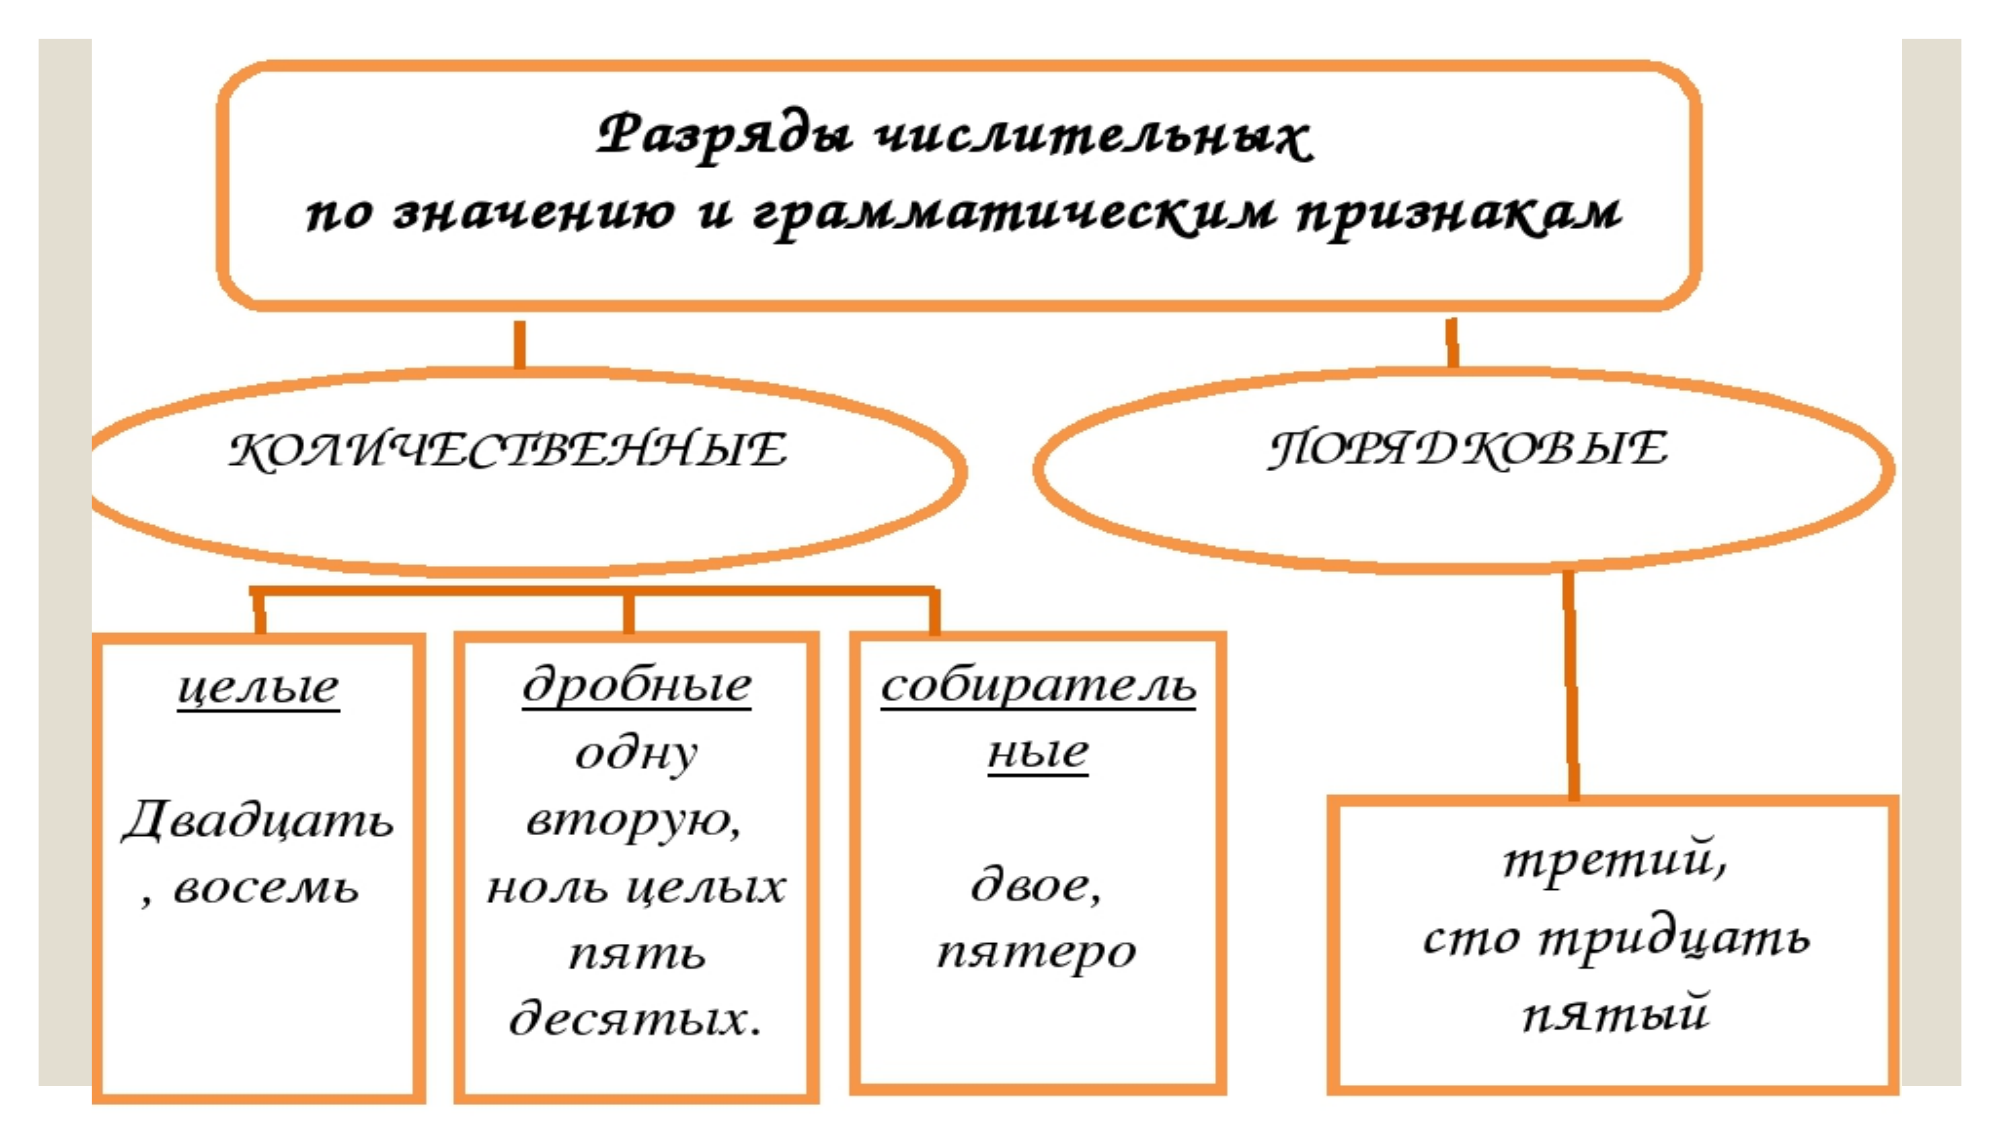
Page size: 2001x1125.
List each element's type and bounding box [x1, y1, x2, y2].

list [91, 0, 1902, 1125]
